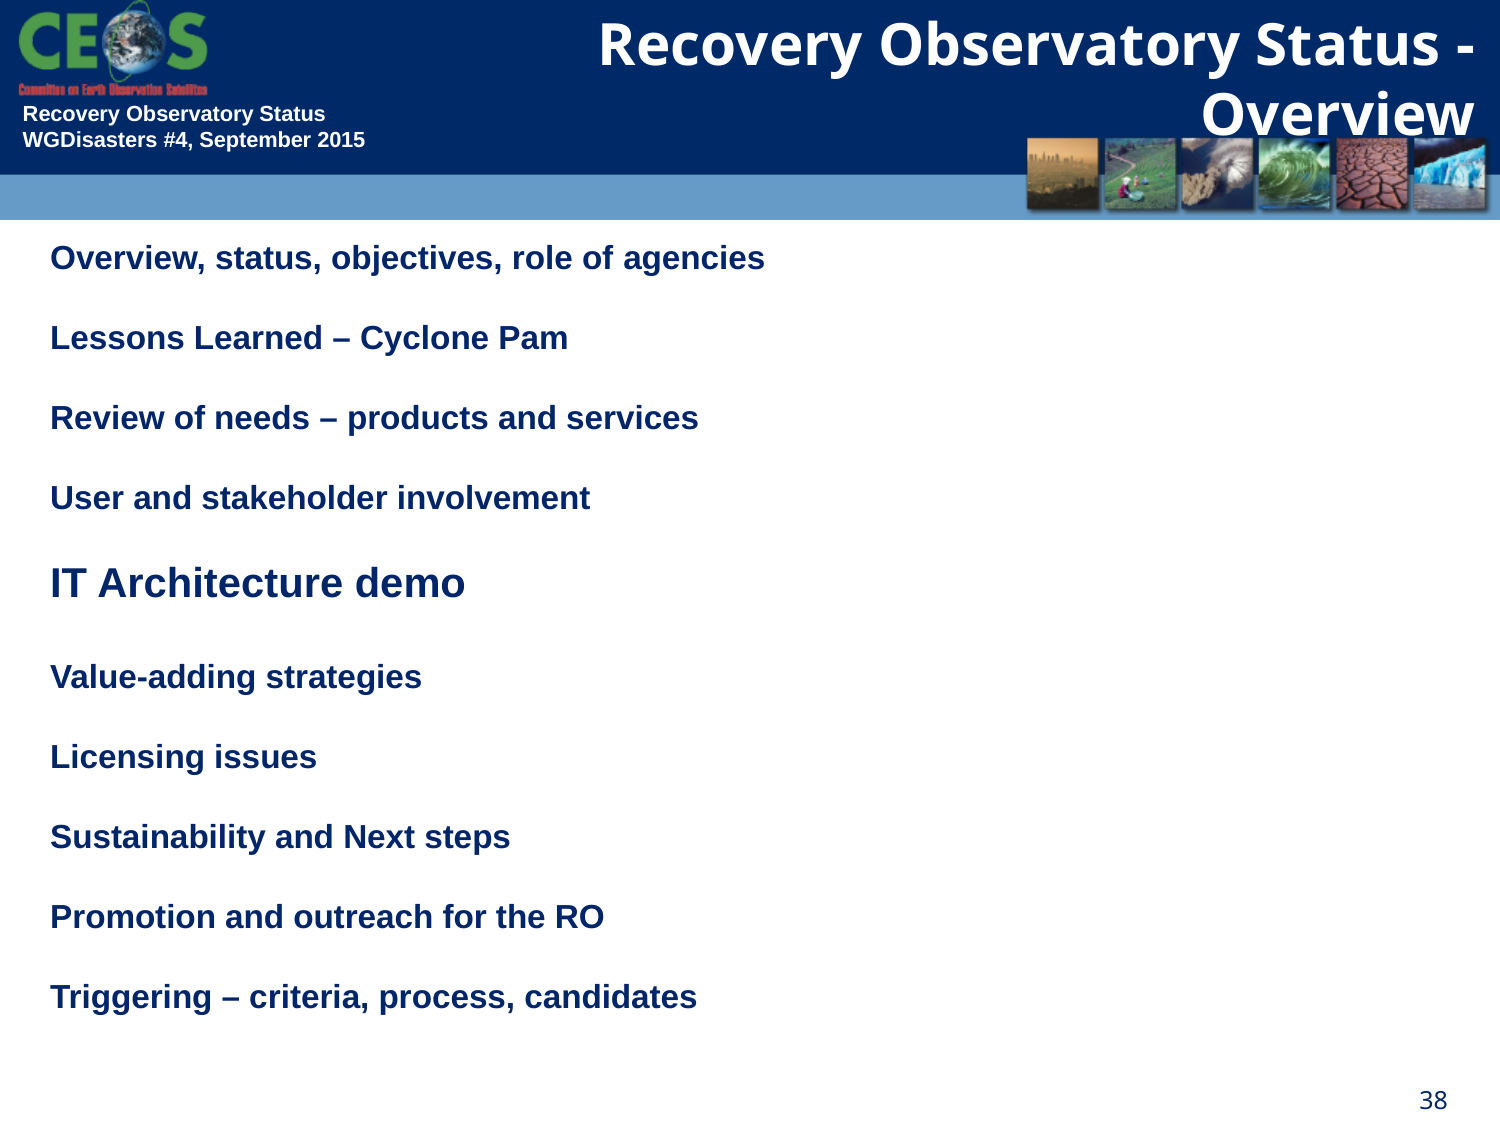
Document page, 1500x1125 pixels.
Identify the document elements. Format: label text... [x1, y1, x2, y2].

picture [0, 0, 1500, 220]
text_box Overview, status, objectives, role of agencies Lessons Learned – Cyclone Pam Review of needs – products and services User and stakeholder involvement IT Architecture demo Value-adding strategies Licensing issues Sustainability and Next steps Promotion and outreach for the RO Triggering – criteria, process, candidates [35, 228, 1448, 1063]
slide_number 38 [1194, 1077, 1463, 1112]
text_box Recovery Observatory Status - Overview [336, 16, 1491, 138]
